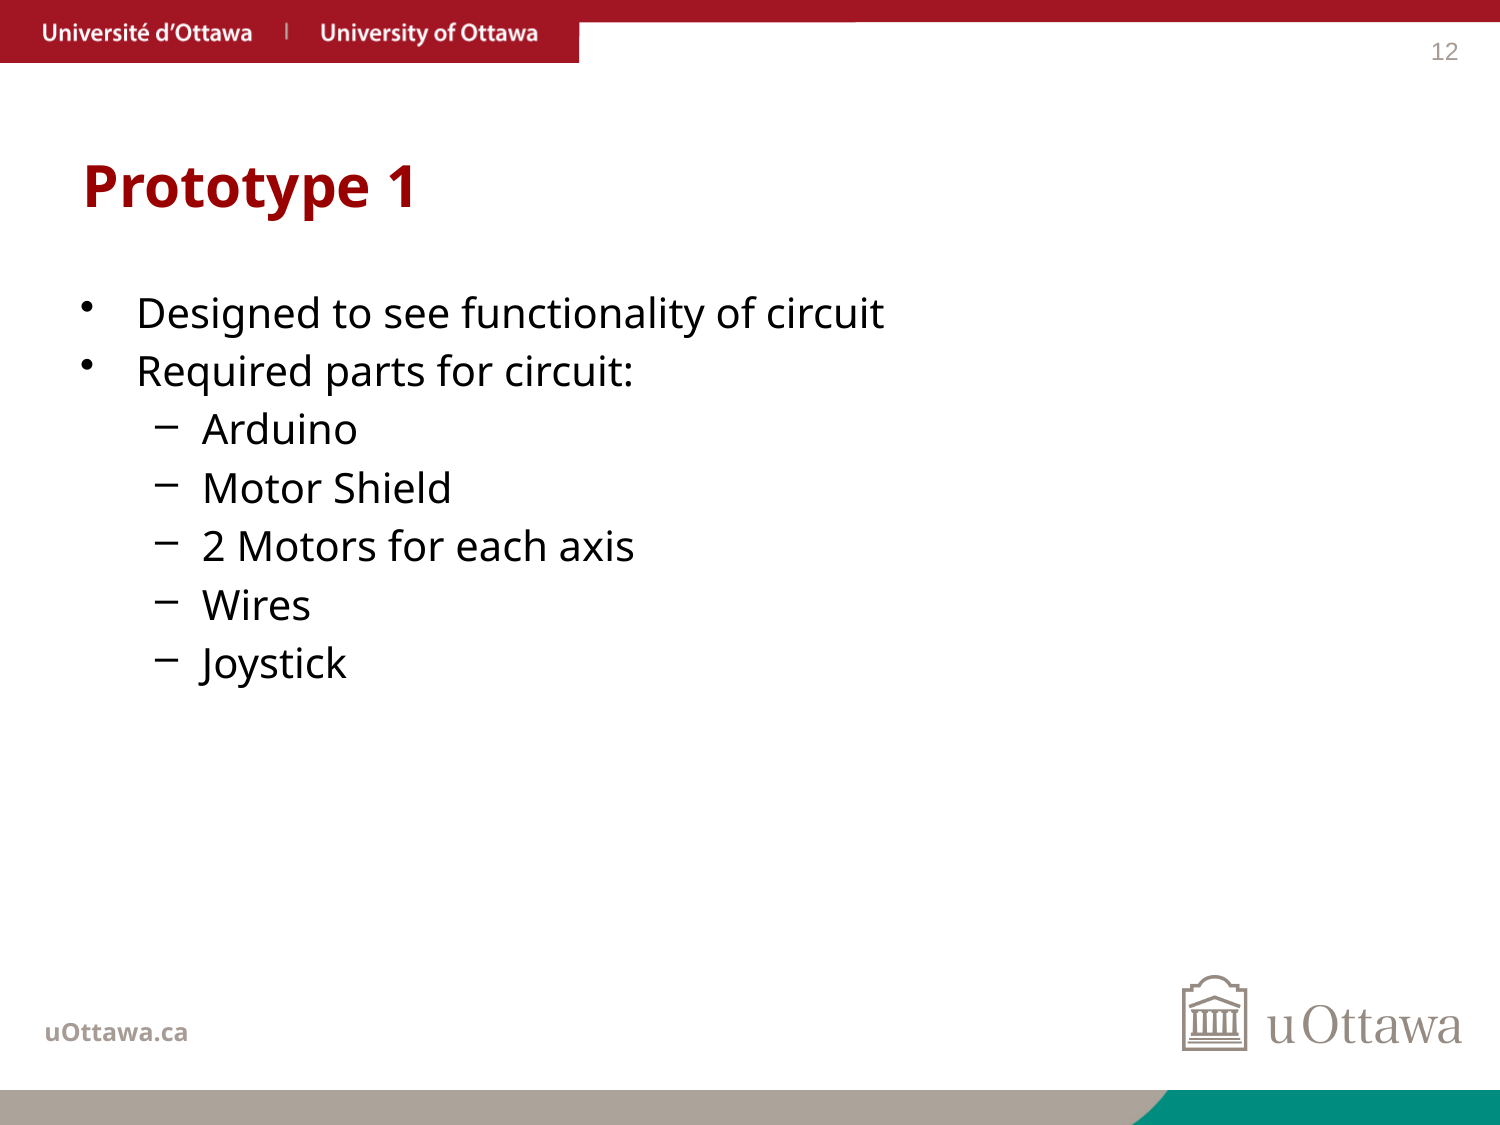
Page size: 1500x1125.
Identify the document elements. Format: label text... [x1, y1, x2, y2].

picture [0, 1090, 1500, 1125]
title Prototype 1 [67, 113, 1344, 256]
list Designed to see functionality of circuit Required parts for circuit: Arduino Motor Shield 2 Motors for each axis Wires Joystick [64, 278, 1340, 895]
text_box 12 [1123, 27, 1474, 88]
picture [1182, 975, 1462, 1051]
picture [0, 0, 1500, 63]
